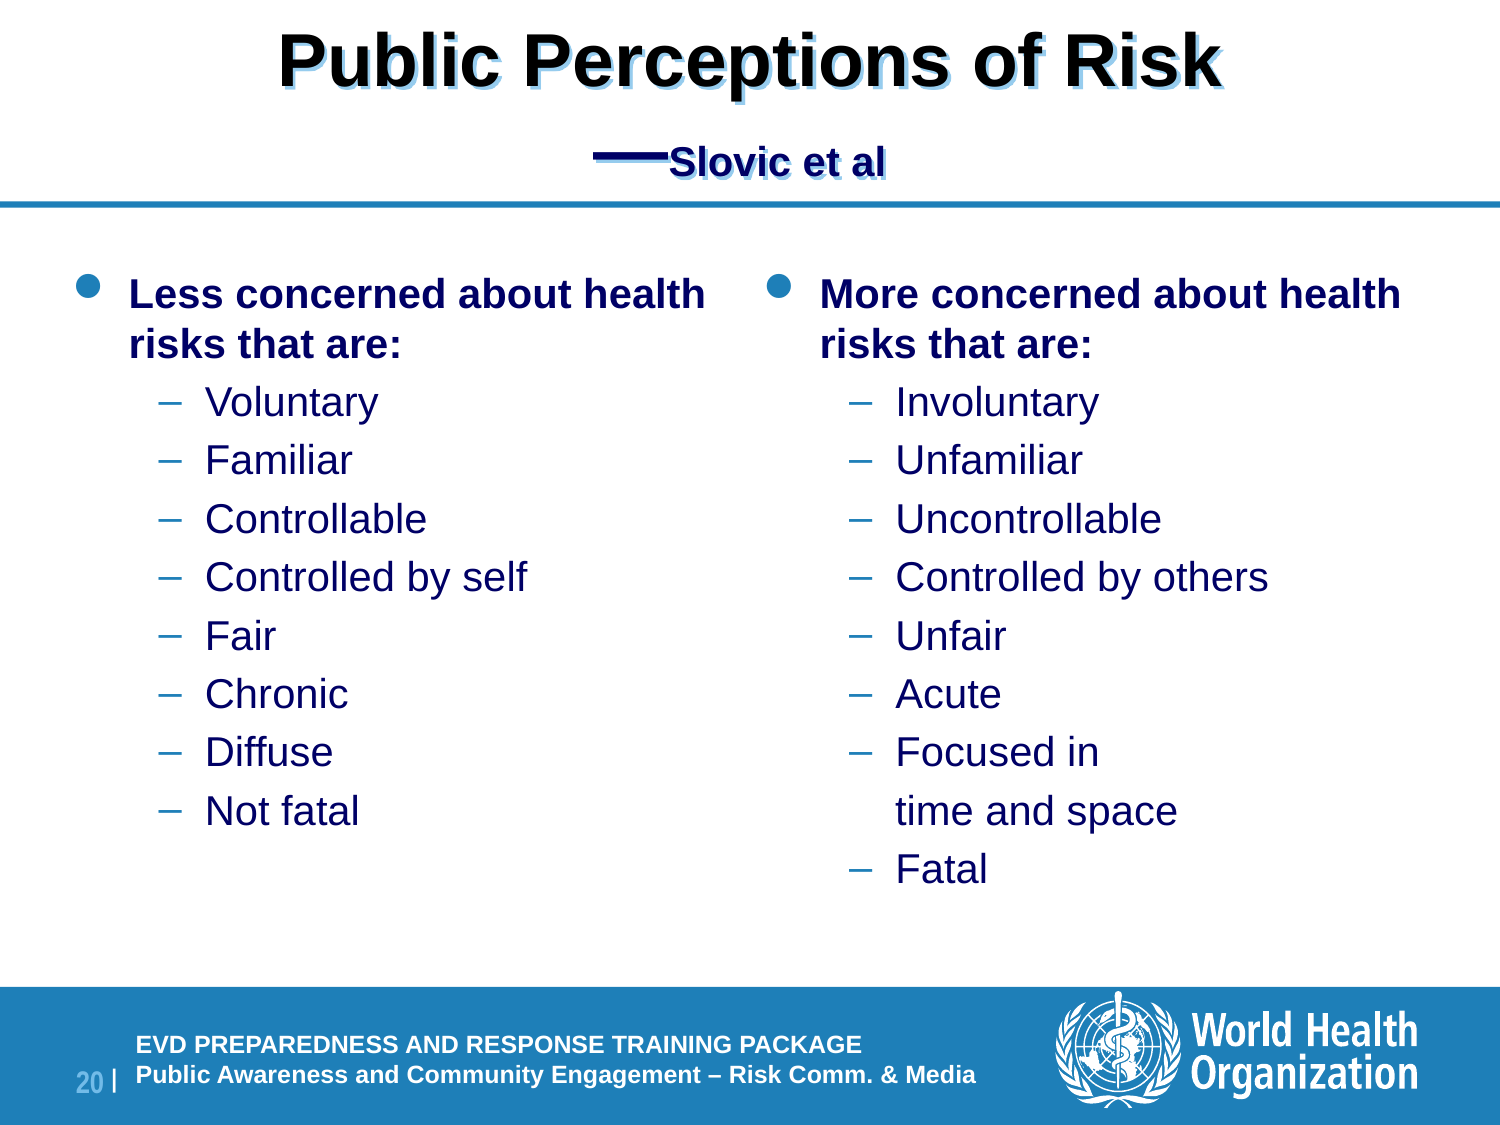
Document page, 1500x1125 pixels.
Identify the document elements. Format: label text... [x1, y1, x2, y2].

title Public Perceptions of Risk —Slovic et al [0, 0, 1500, 204]
list Less concerned about health risks that are: Voluntary Familiar Controllable Controlled by self Fair Chronic Diffuse Not fatal [72, 266, 742, 1024]
list More concerned about health risks that are: Involuntary Unfamiliar Uncontrollable Controlled by others Unfair Acute Focused in time and space Fatal [763, 266, 1433, 1024]
